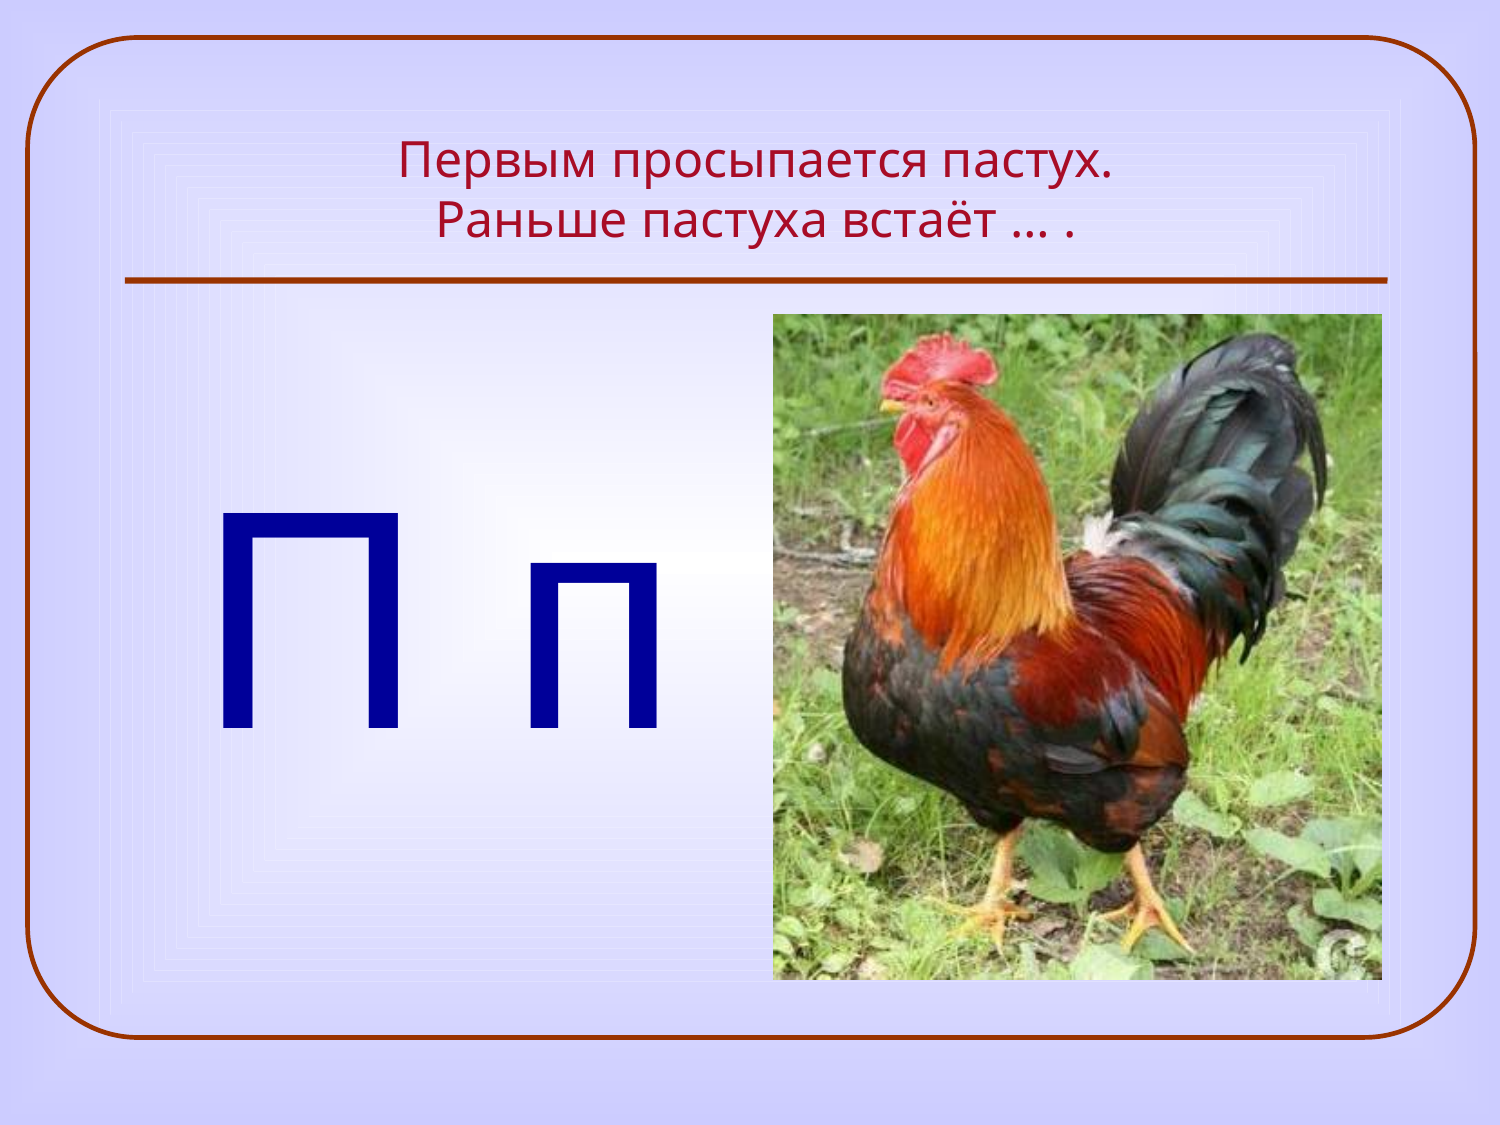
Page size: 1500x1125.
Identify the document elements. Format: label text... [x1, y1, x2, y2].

picture [773, 314, 1382, 980]
title Первым просыпается пастух. Раньше пастуха встаёт … . [124, 87, 1388, 256]
list П п [123, 408, 739, 976]
